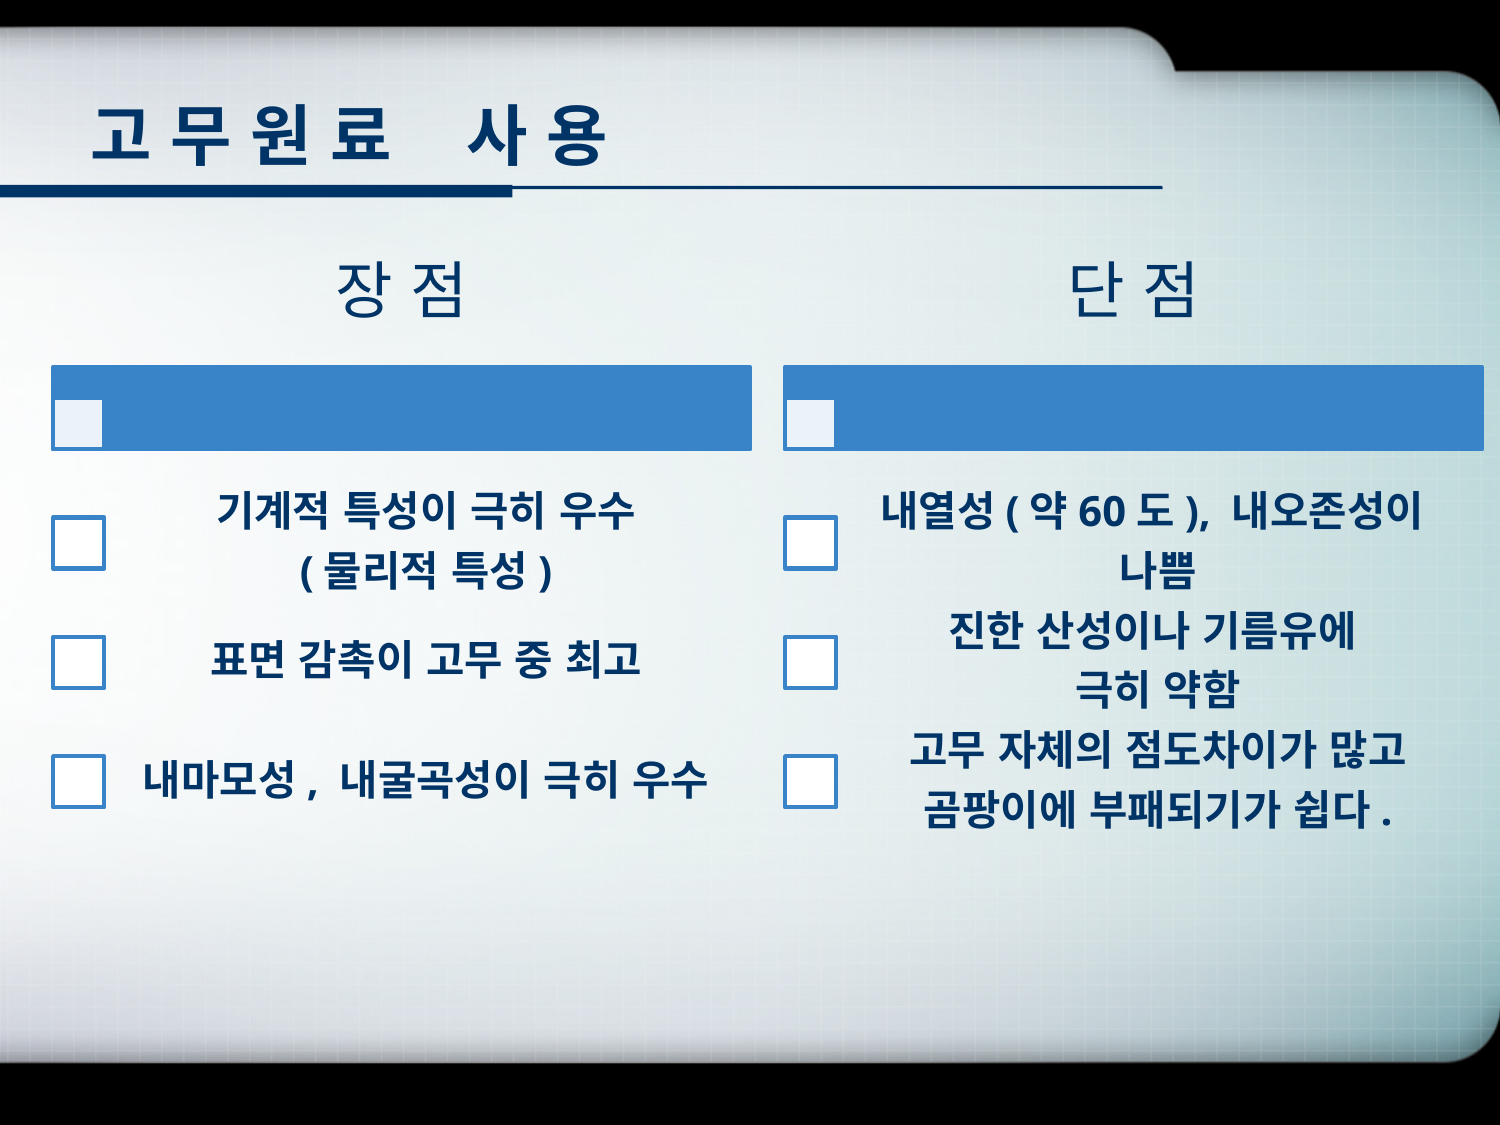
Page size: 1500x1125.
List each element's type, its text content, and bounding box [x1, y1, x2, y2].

title 고 무 원 료 사 용 [75, 87, 1338, 180]
picture [0, 0, 1500, 1125]
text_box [52, 219, 1483, 1125]
